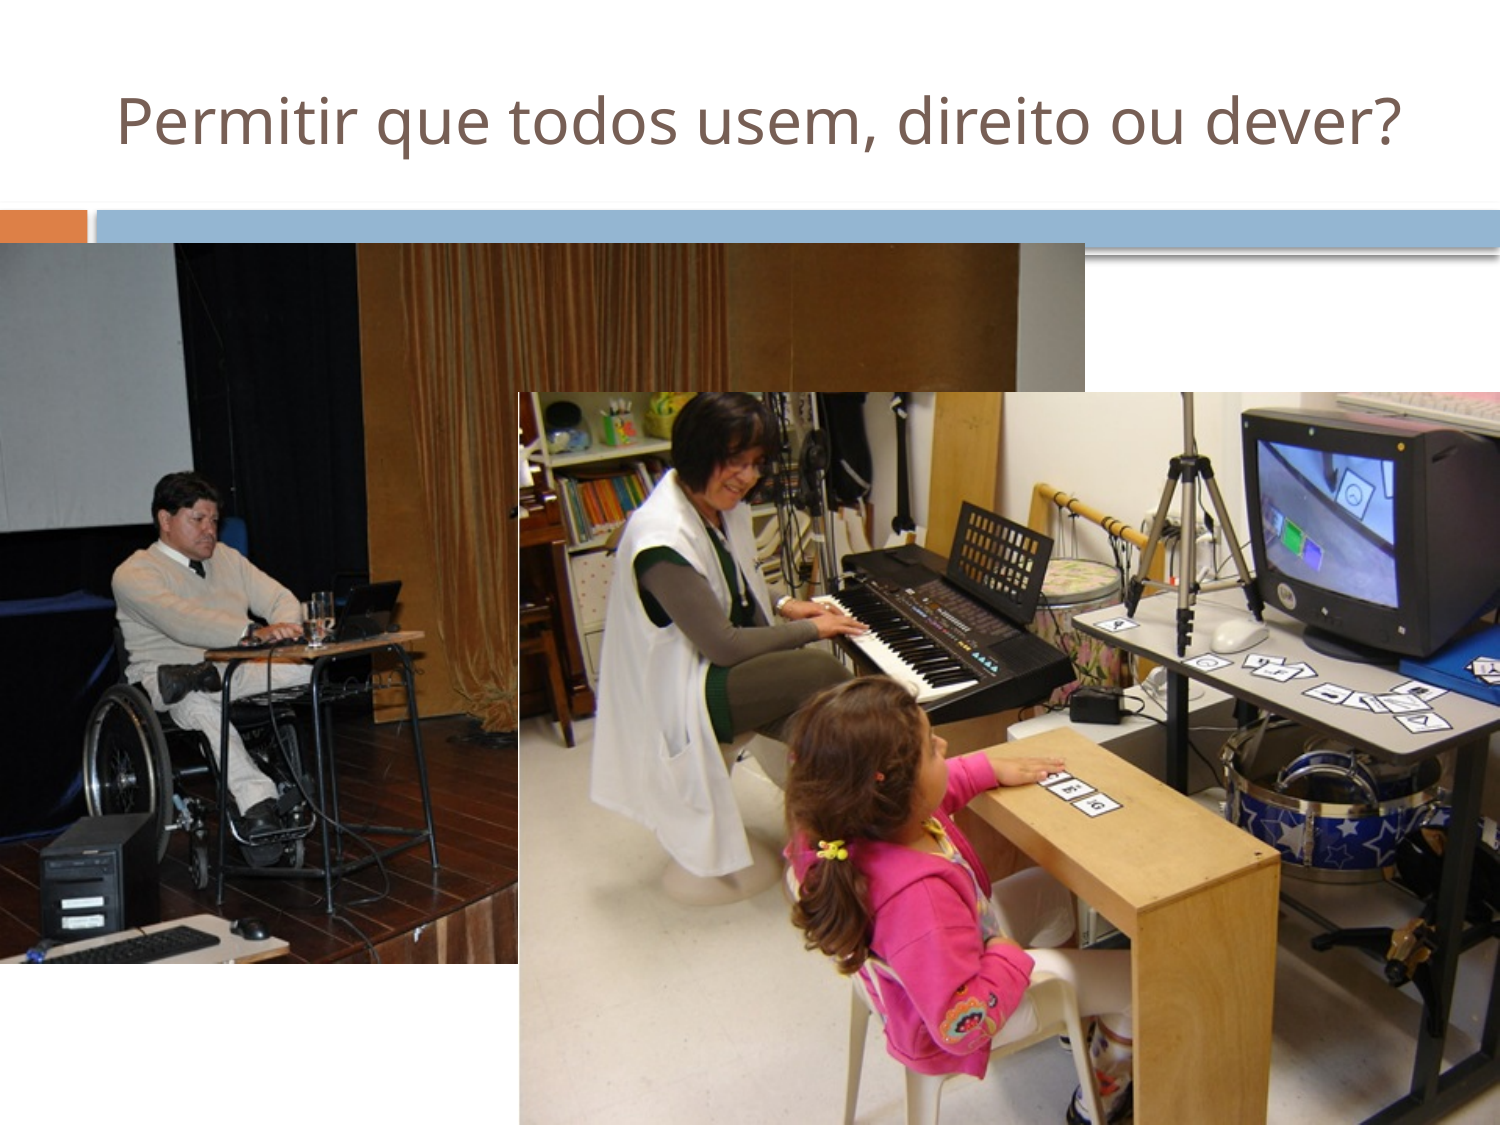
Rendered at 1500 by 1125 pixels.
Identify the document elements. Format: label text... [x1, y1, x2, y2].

title Permitir que todos usem, direito ou dever? [100, 37, 1438, 200]
picture [0, 243, 1500, 1125]
